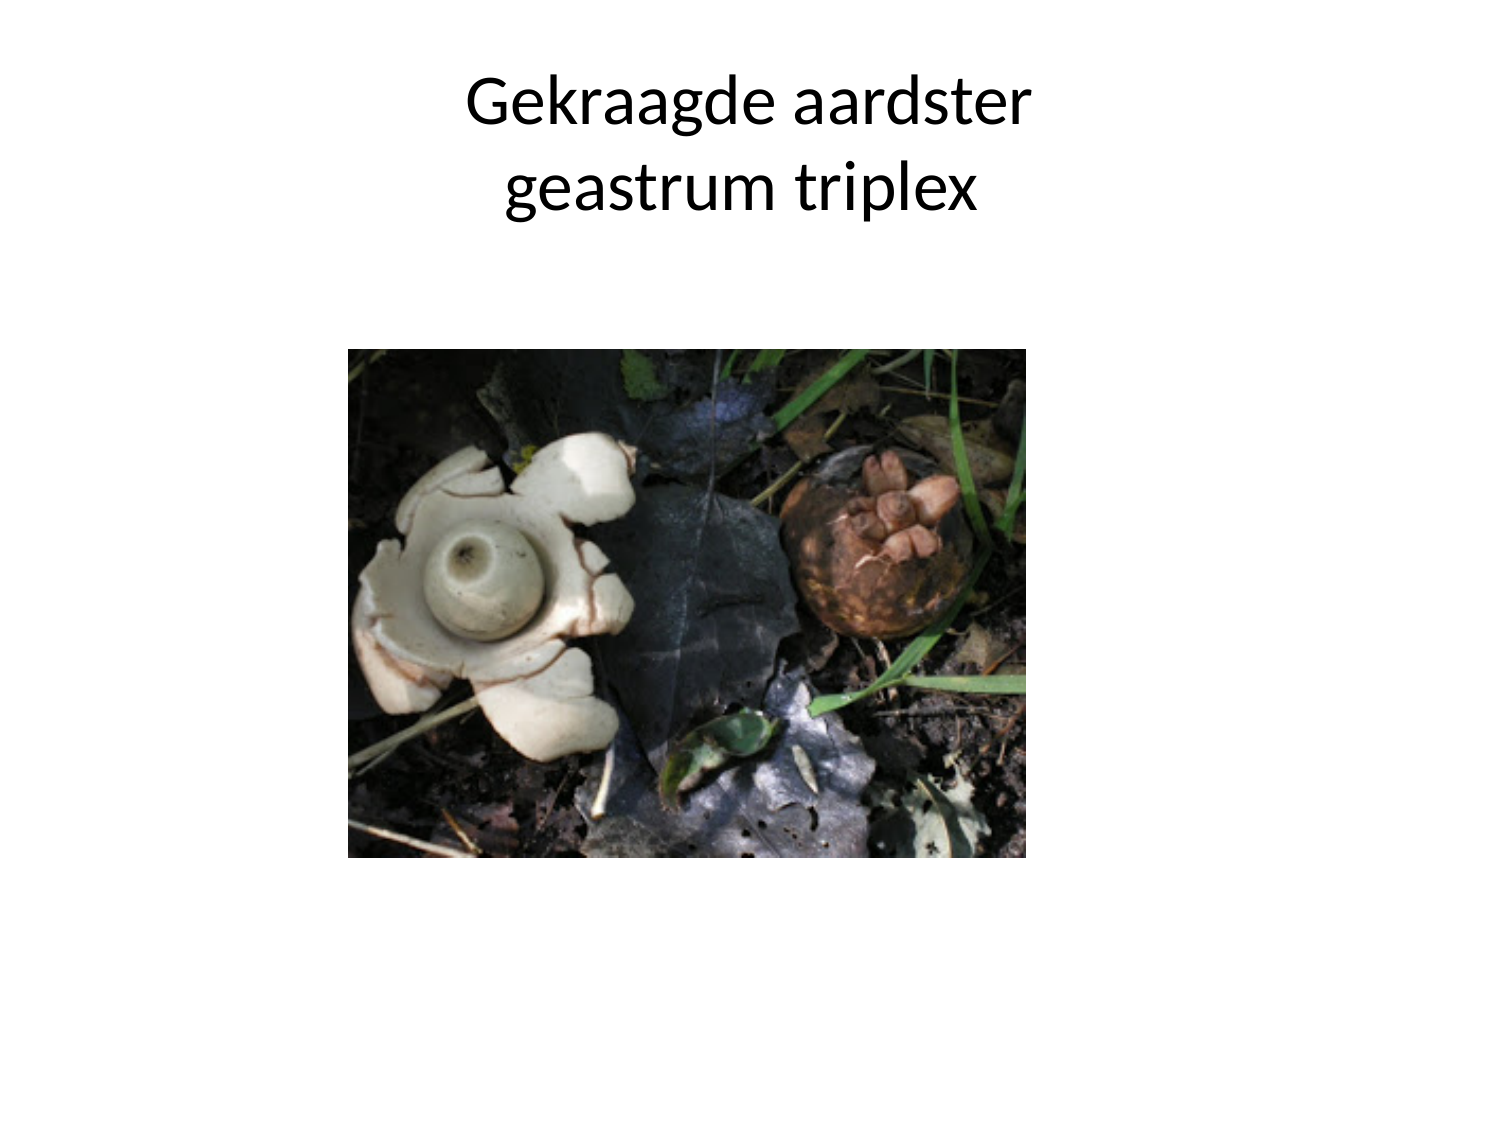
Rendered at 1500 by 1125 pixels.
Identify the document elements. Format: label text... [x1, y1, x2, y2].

picture [348, 349, 1026, 859]
title Gekraagde aardster geastrum triplex [75, 45, 1425, 233]
